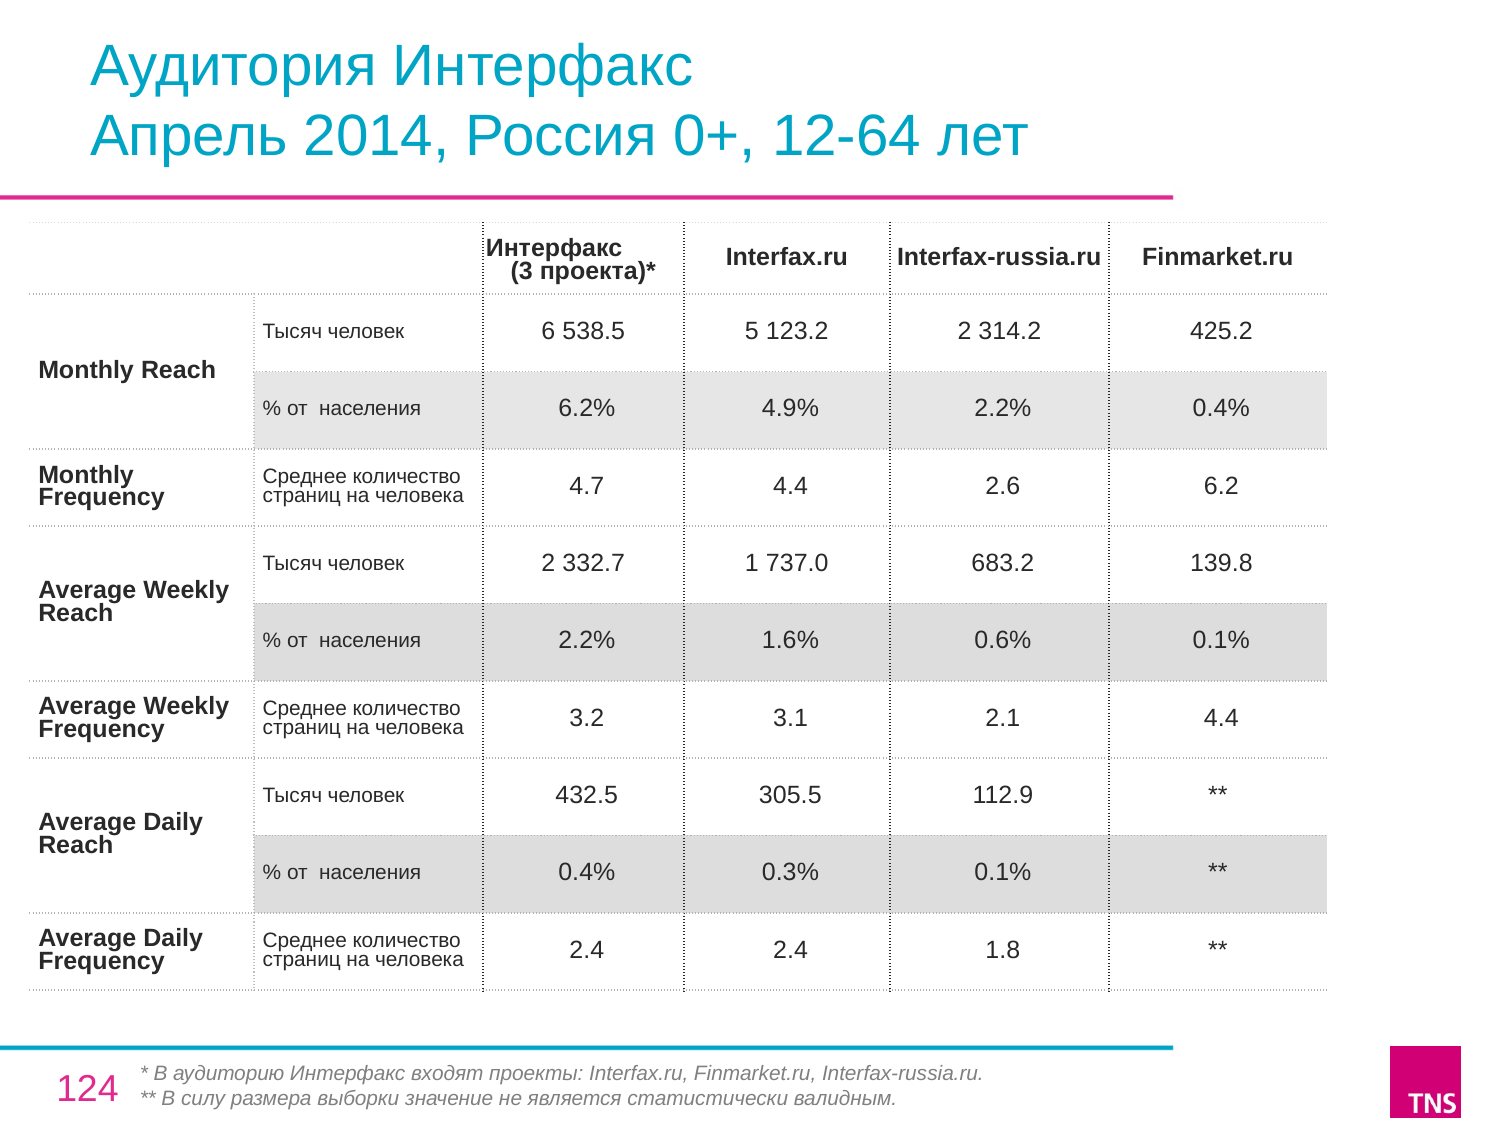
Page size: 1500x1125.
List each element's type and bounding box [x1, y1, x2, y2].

table_header [29, 223, 1327, 294]
slide_number [40, 1055, 392, 1125]
text_box [124, 1052, 1463, 1117]
picture [0, 0, 1500, 1125]
table_cell [29, 294, 1327, 990]
title [74, 8, 1476, 187]
